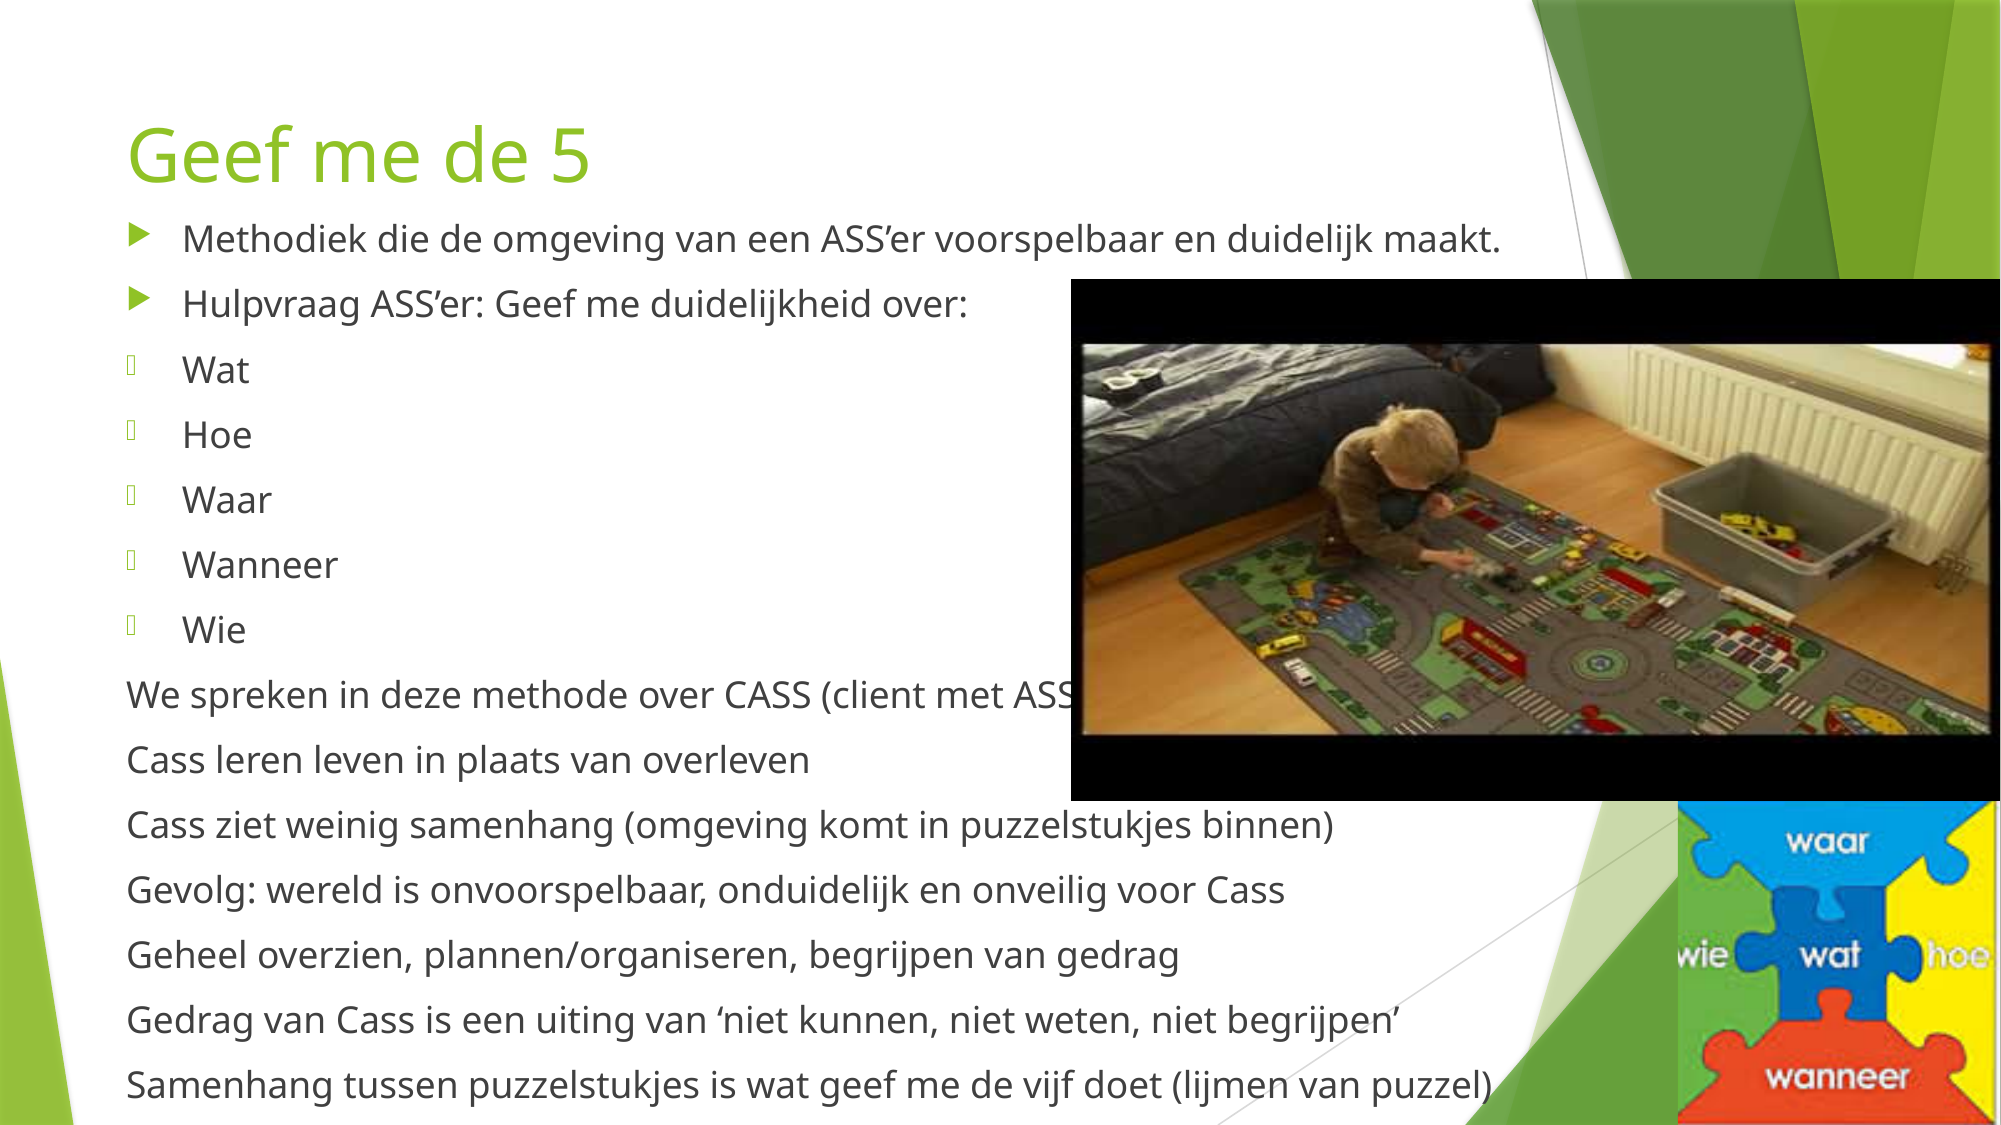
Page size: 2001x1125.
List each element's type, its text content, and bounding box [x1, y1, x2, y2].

title Geef me de 5 [111, 99, 1522, 208]
list Methodiek die de omgeving van een ASS’er voorspelbaar en duidelijk maakt. Hulpvraag ASS’er: Geef me duidelijkheid over: Wat Hoe Waar Wanneer Wie We spreken in deze methode over CASS (client met ASS) Cass leren leven in plaats van overleven Cass ziet weinig samenhang (omgeving komt in puzzelstukjes binnen) Gevolg: wereld is onvoorspelbaar, onduidelijk en onveilig voor Cass Geheel overzien, plannen/organiseren, begrijpen van gedrag Gedrag van Cass is een uiting van ‘niet kunnen, niet weten, niet begrijpen’ Samenhang tussen puzzelstukjes is wat geef me de vijf doet (lijmen van puzzel) [111, 208, 1522, 1125]
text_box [1070, 278, 2000, 802]
picture [1677, 800, 2000, 1125]
picture [1785, 831, 1871, 855]
